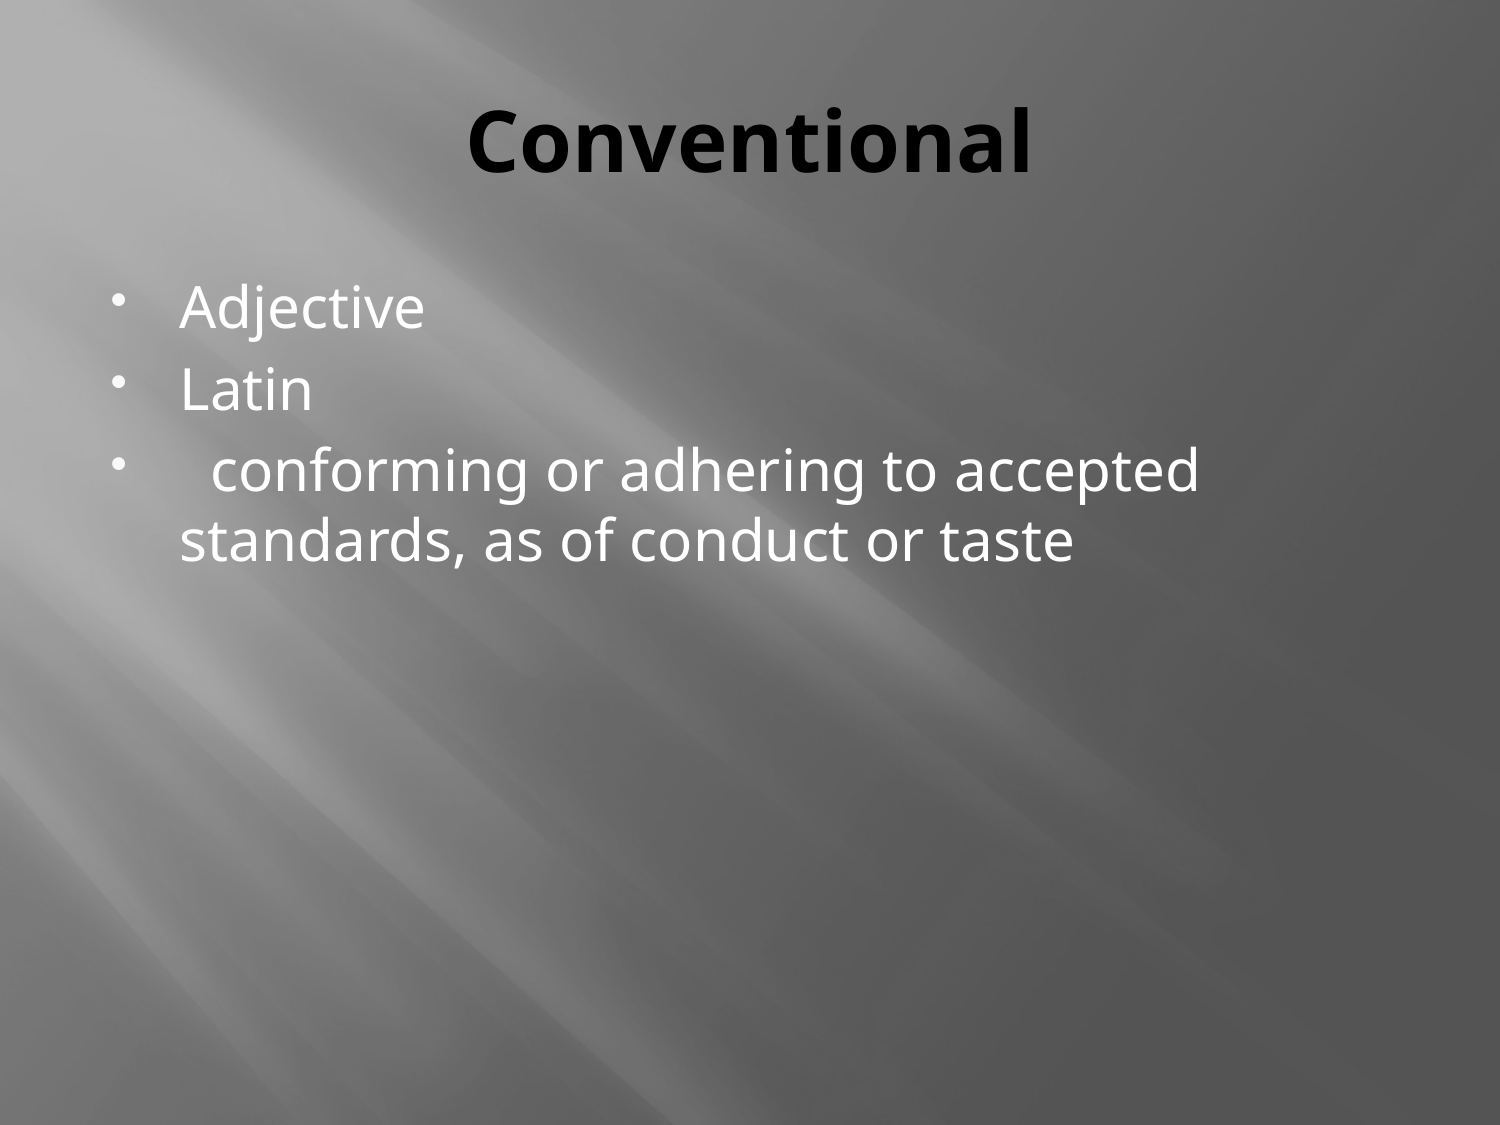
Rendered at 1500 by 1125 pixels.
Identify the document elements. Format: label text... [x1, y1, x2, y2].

list Adjective Latin conforming or adhering to accepted standards, as of conduct or taste [75, 262, 1425, 1035]
title Conventional [75, 45, 1425, 233]
